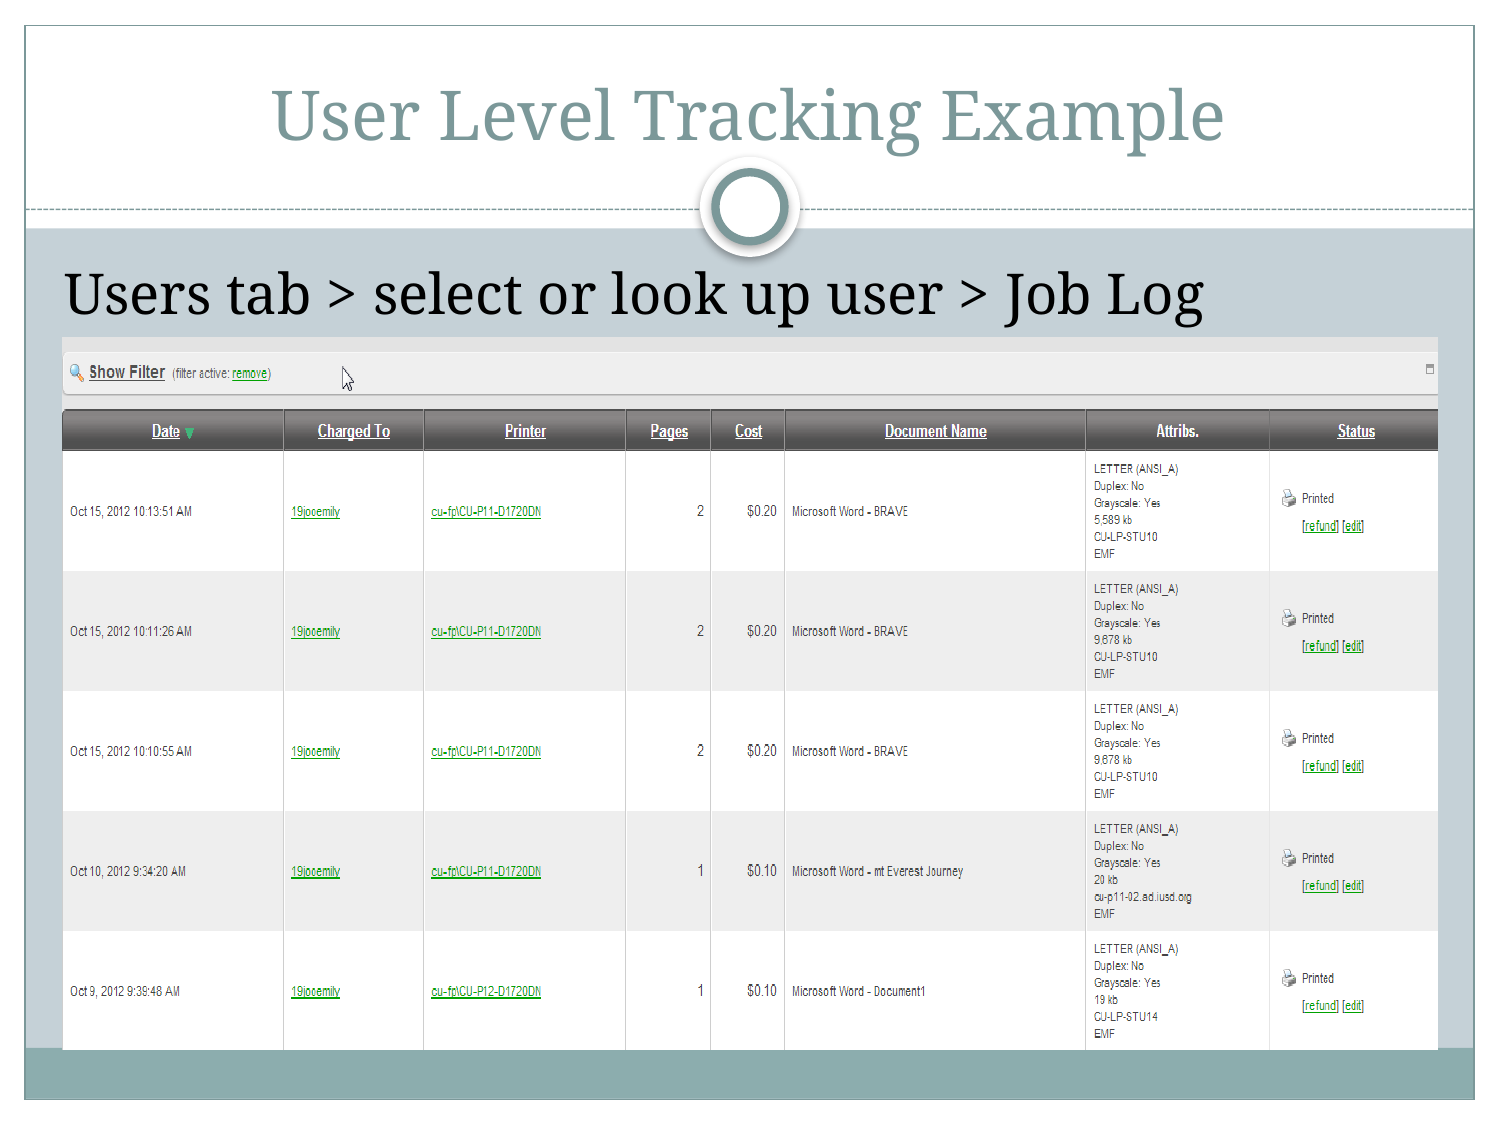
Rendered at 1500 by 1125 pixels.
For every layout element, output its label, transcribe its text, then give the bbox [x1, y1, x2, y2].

list Users tab > select or look up user > Job Log [49, 250, 1445, 1001]
title User Level Tracking Example [49, 37, 1450, 162]
picture [62, 337, 1438, 1051]
